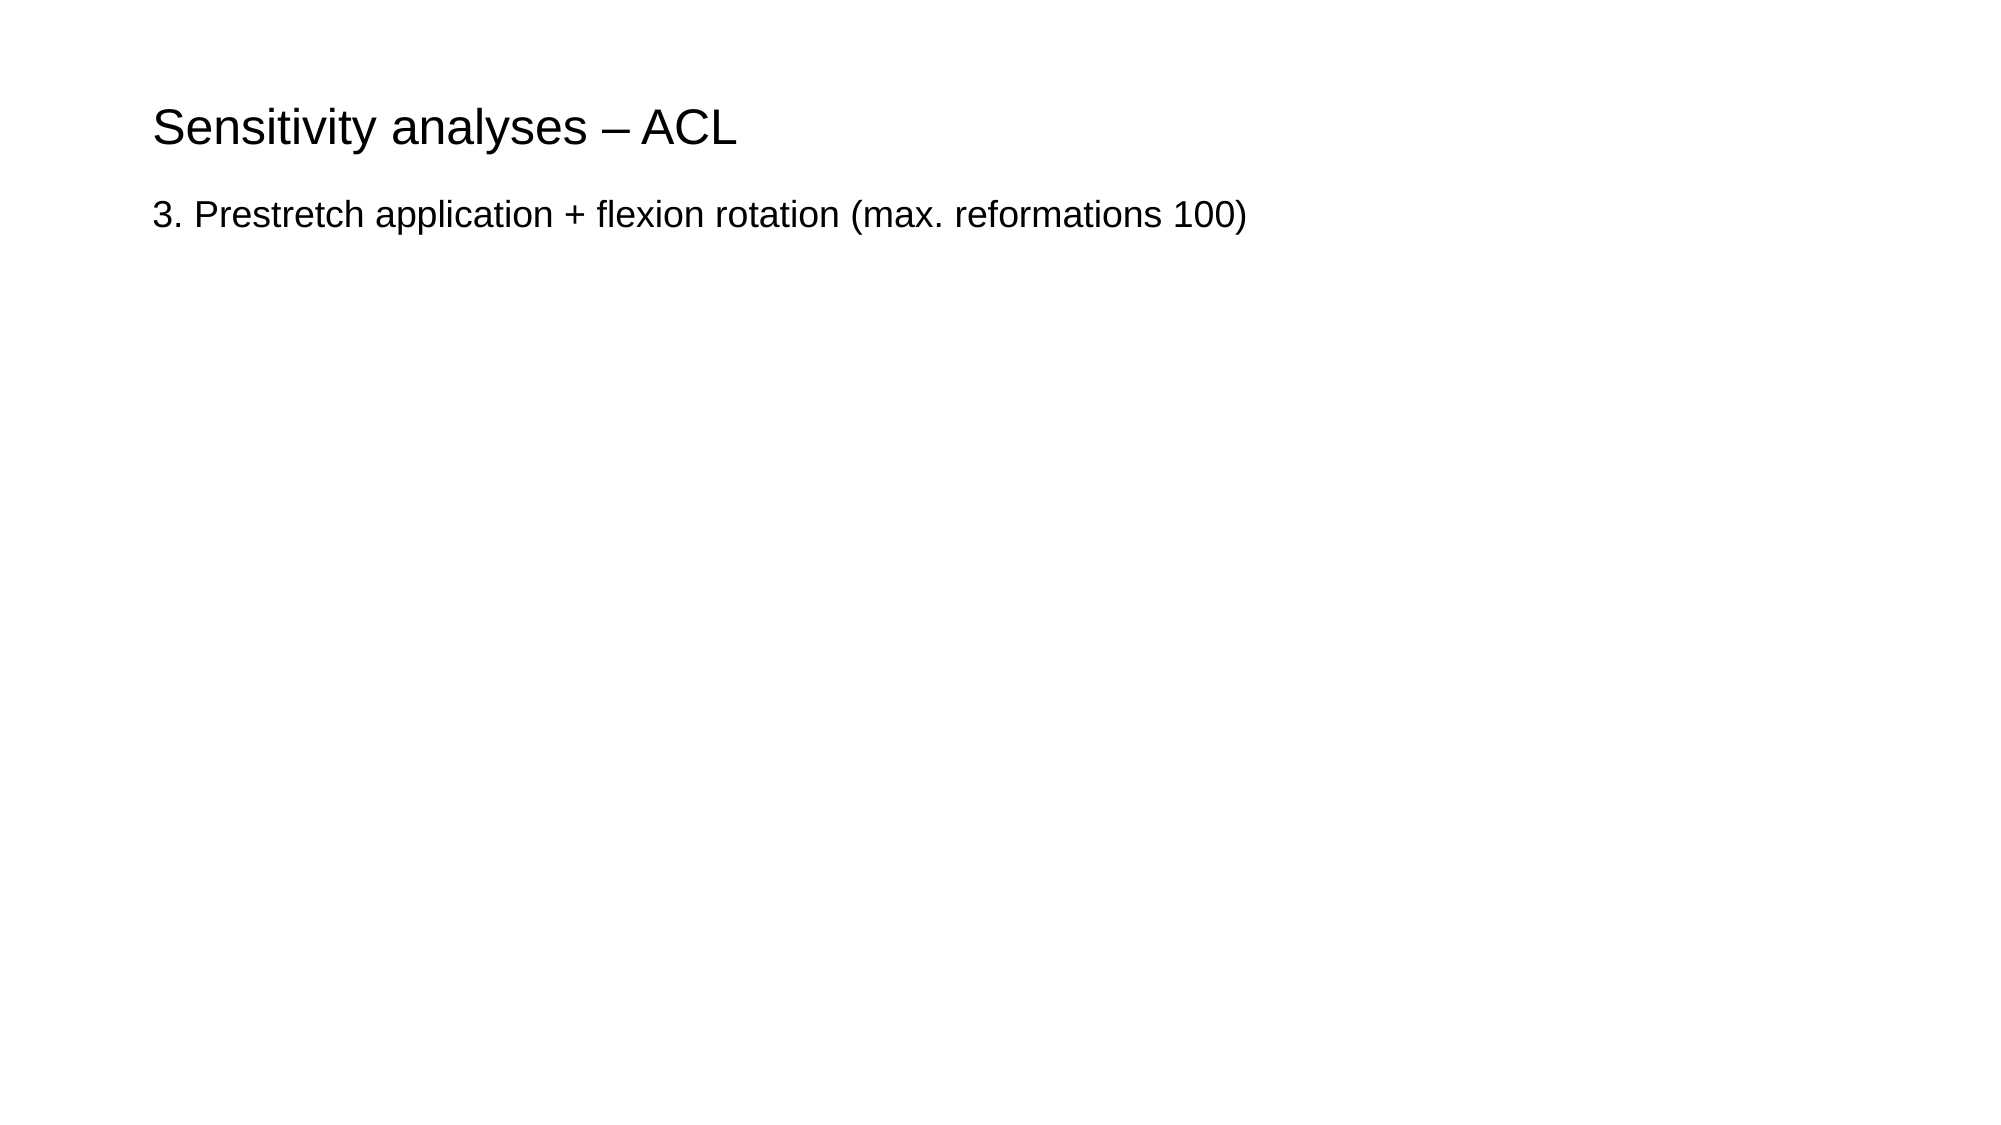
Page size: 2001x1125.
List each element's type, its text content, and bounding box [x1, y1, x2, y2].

title Sensitivity analyses – ACL 3. Prestretch application + flexion rotation (max. reformations 100) [137, 59, 1863, 278]
